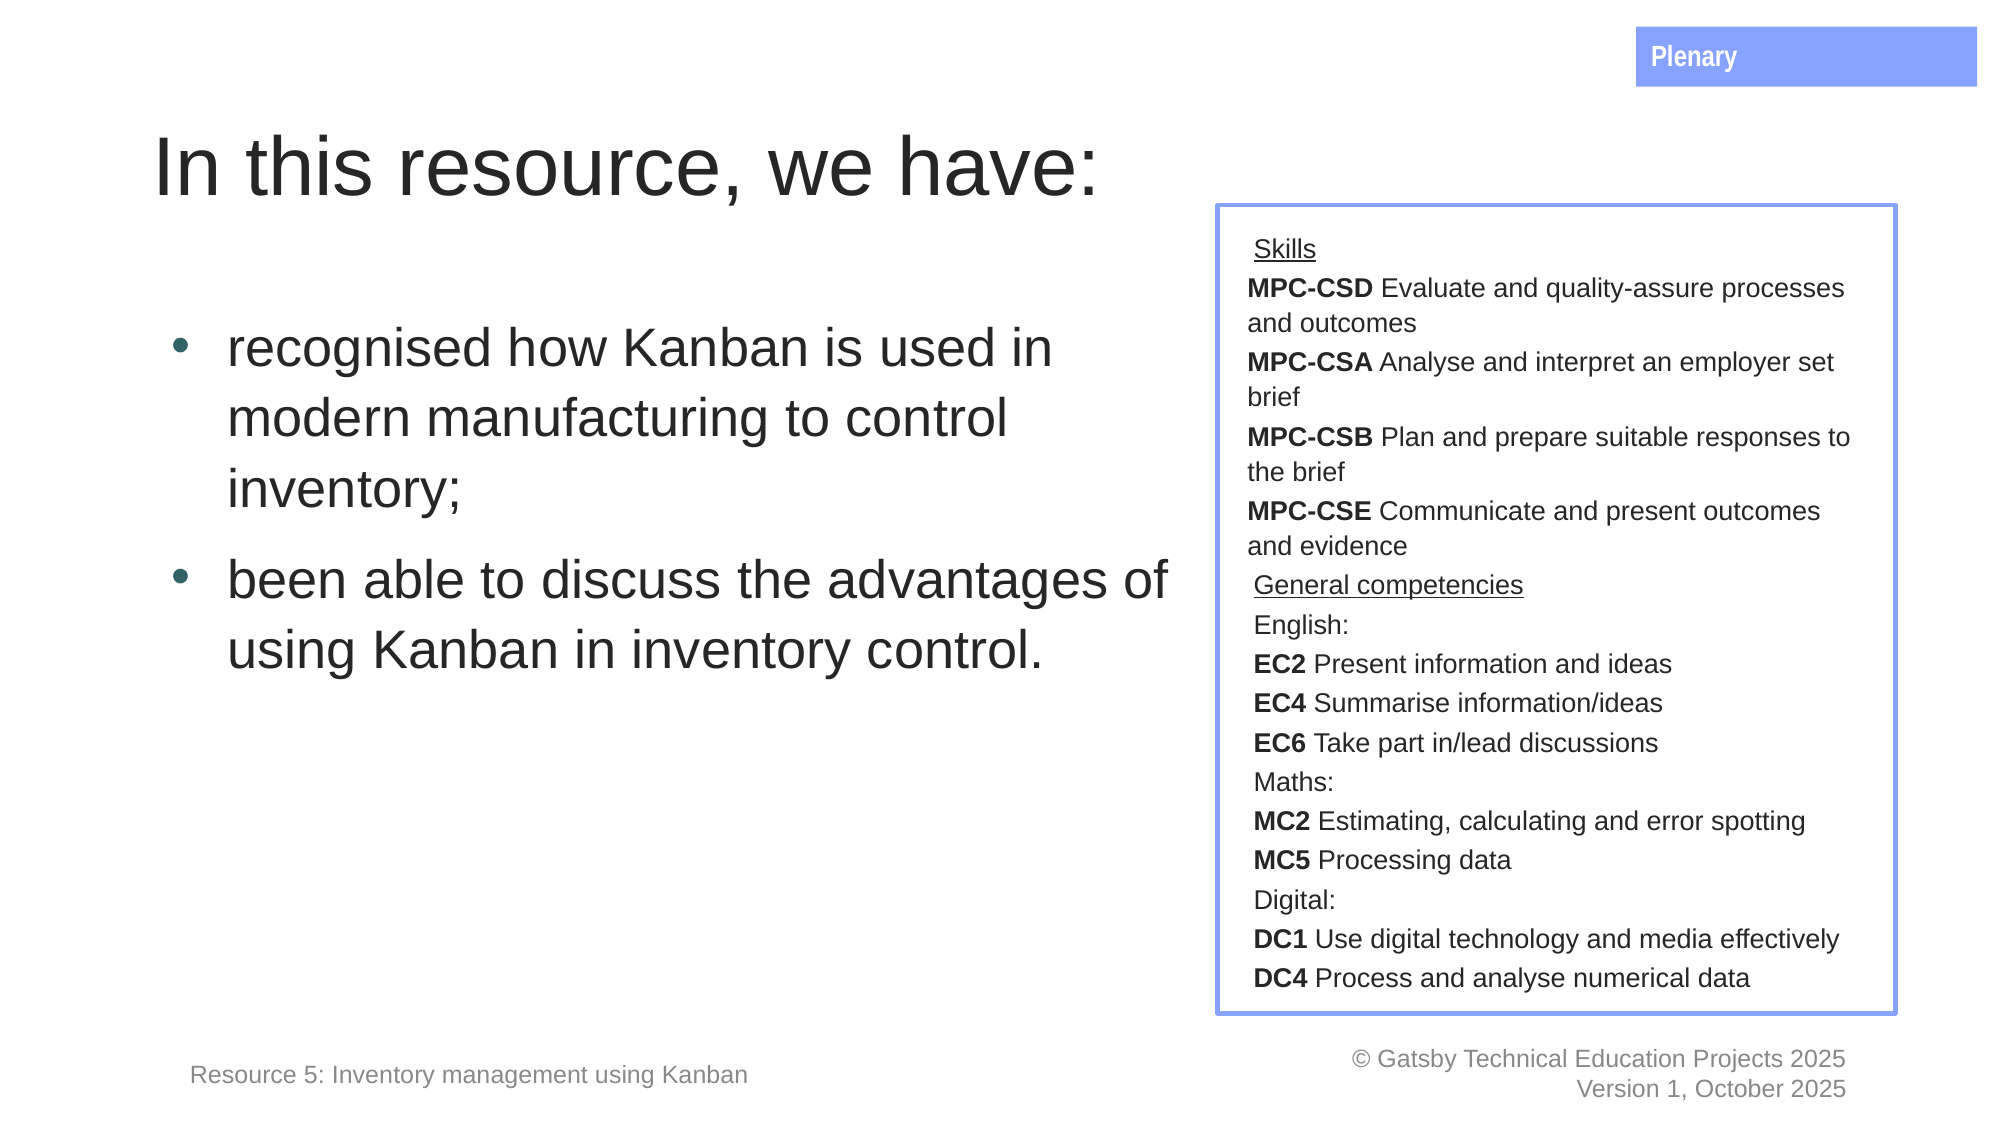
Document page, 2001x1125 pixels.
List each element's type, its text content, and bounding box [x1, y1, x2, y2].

list recognised how Kanban is used in modern manufacturing to control inventory; been able to discuss the advantages of using Kanban in inventory control. [137, 299, 1188, 1014]
list Plenary [1636, 26, 1978, 87]
list Resource 5: Inventory management using Kanban [137, 1042, 829, 1103]
list Skills MPC-CSD Evaluate and quality-assure processes and outcomes MPC-CSA Analyse and interpret an employer set brief MPC-CSB Plan and prepare suitable responses to the brief MPC-CSE Communicate and present outcomes and evidence General competencies English: EC2 Present information and ideas EC4 Summarise information/ideas EC6 Take part in/lead discussions Maths: MC2 Estimating, calculating and error spotting MC5 Processing data Digital: DC1 Use digital technology and media effectively DC4 Process and analyse numerical data [1215, 203, 1898, 1016]
title In this resource, we have: [137, 59, 1863, 278]
